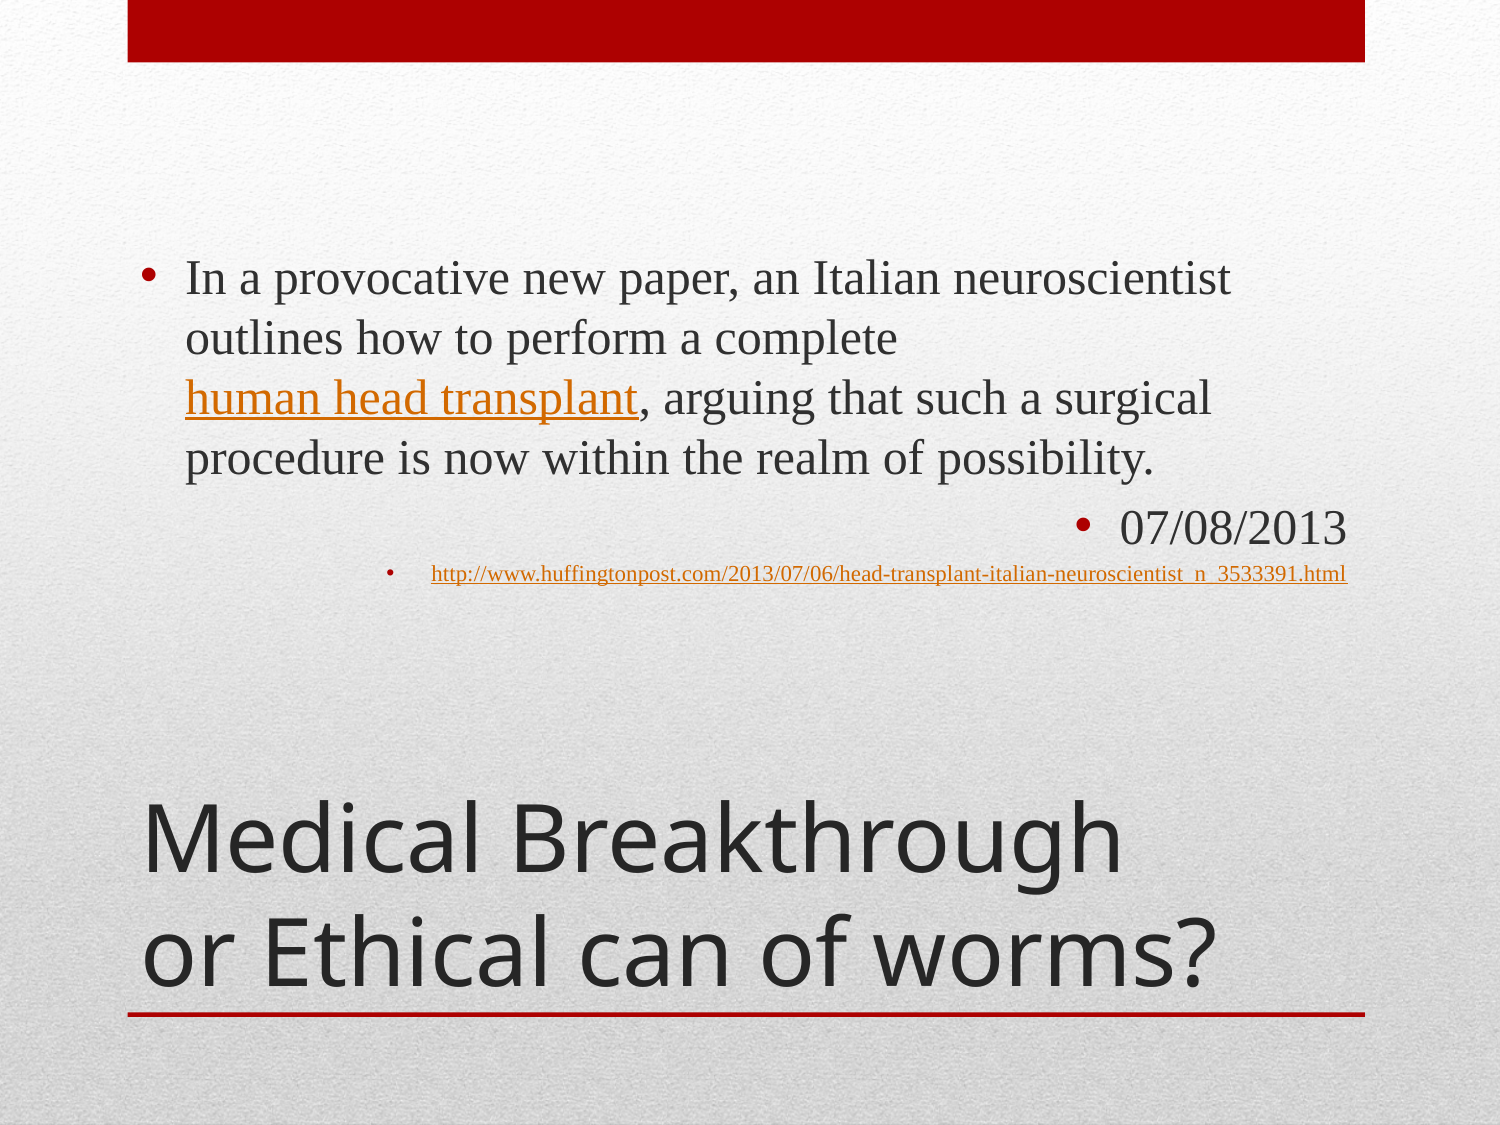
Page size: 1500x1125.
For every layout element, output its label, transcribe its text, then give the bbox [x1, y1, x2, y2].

list In a provocative new paper, an Italian neuroscientist outlines how to perform a complete human head transplant, arguing that such a surgical procedure is now within the realm of possibility. 07/08/2013 http://www.huffingtonpost.com/2013/07/06/head-transplant-italian-neuroscientist_n_3533391.html [125, 112, 1363, 750]
title Medical Breakthrough or Ethical can of worms? [125, 750, 1238, 1013]
